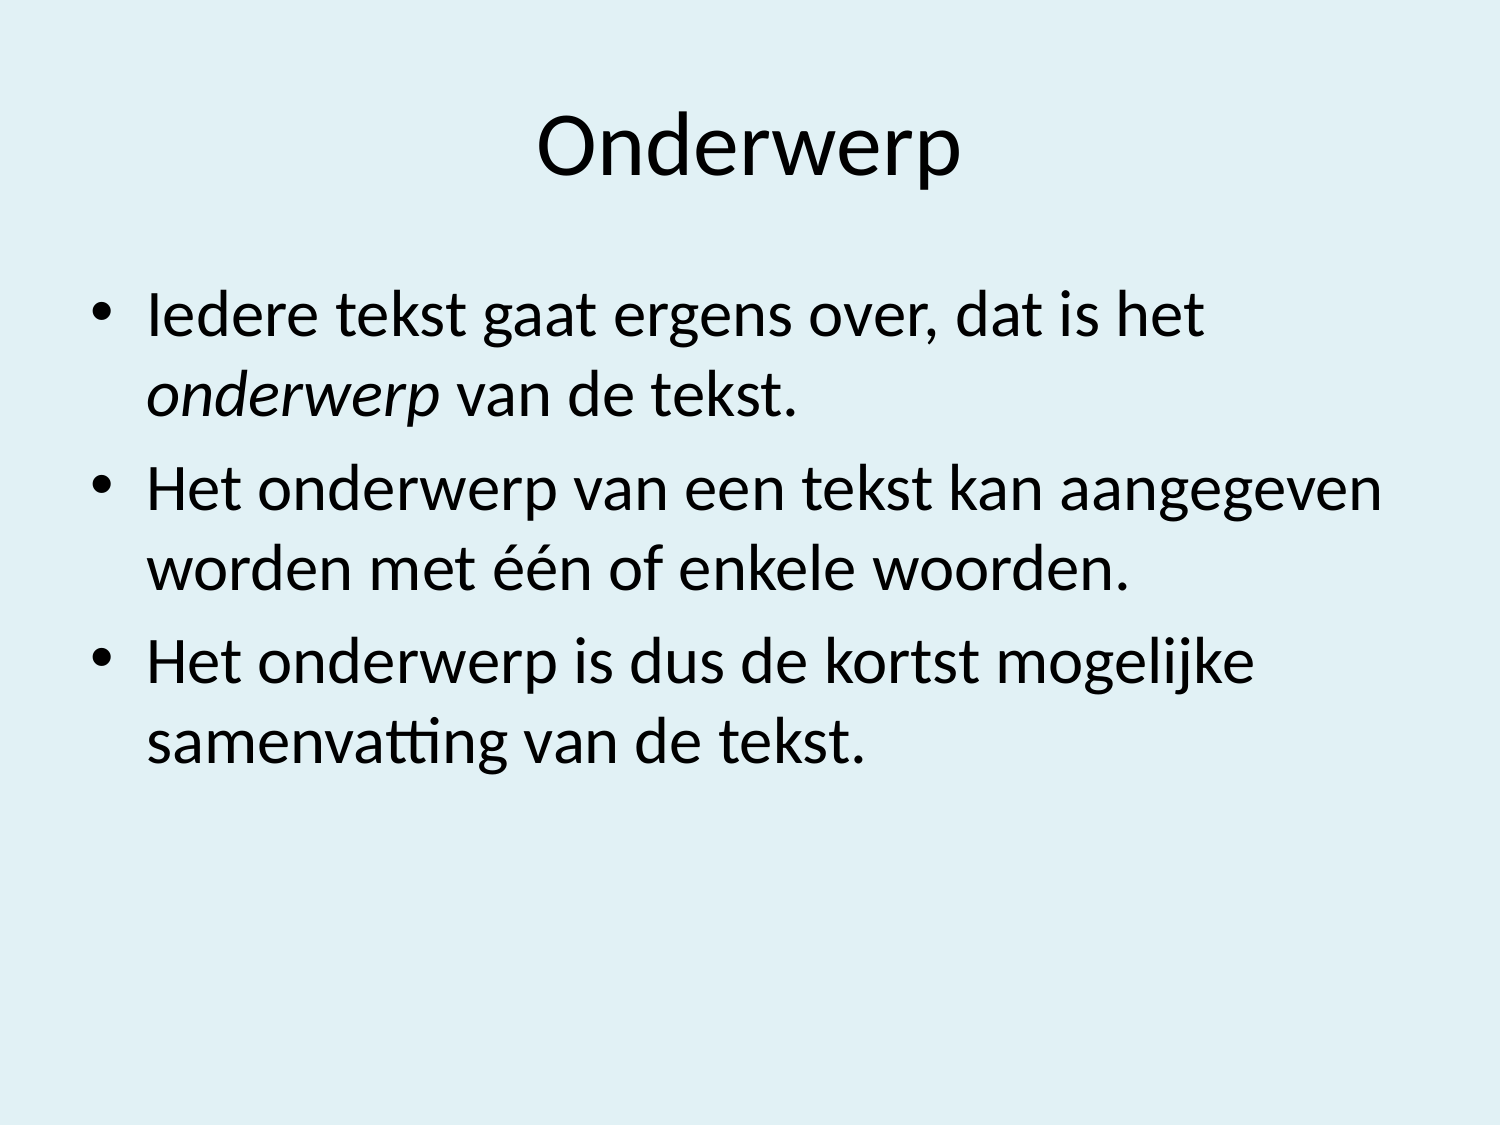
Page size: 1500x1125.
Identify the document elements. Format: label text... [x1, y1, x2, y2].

list Iedere tekst gaat ergens over, dat is het onderwerp van de tekst. Het onderwerp van een tekst kan aangegeven worden met één of enkele woorden. Het onderwerp is dus de kortst mogelijke samenvatting van de tekst. [75, 262, 1425, 1005]
title Onderwerp [75, 45, 1425, 233]
